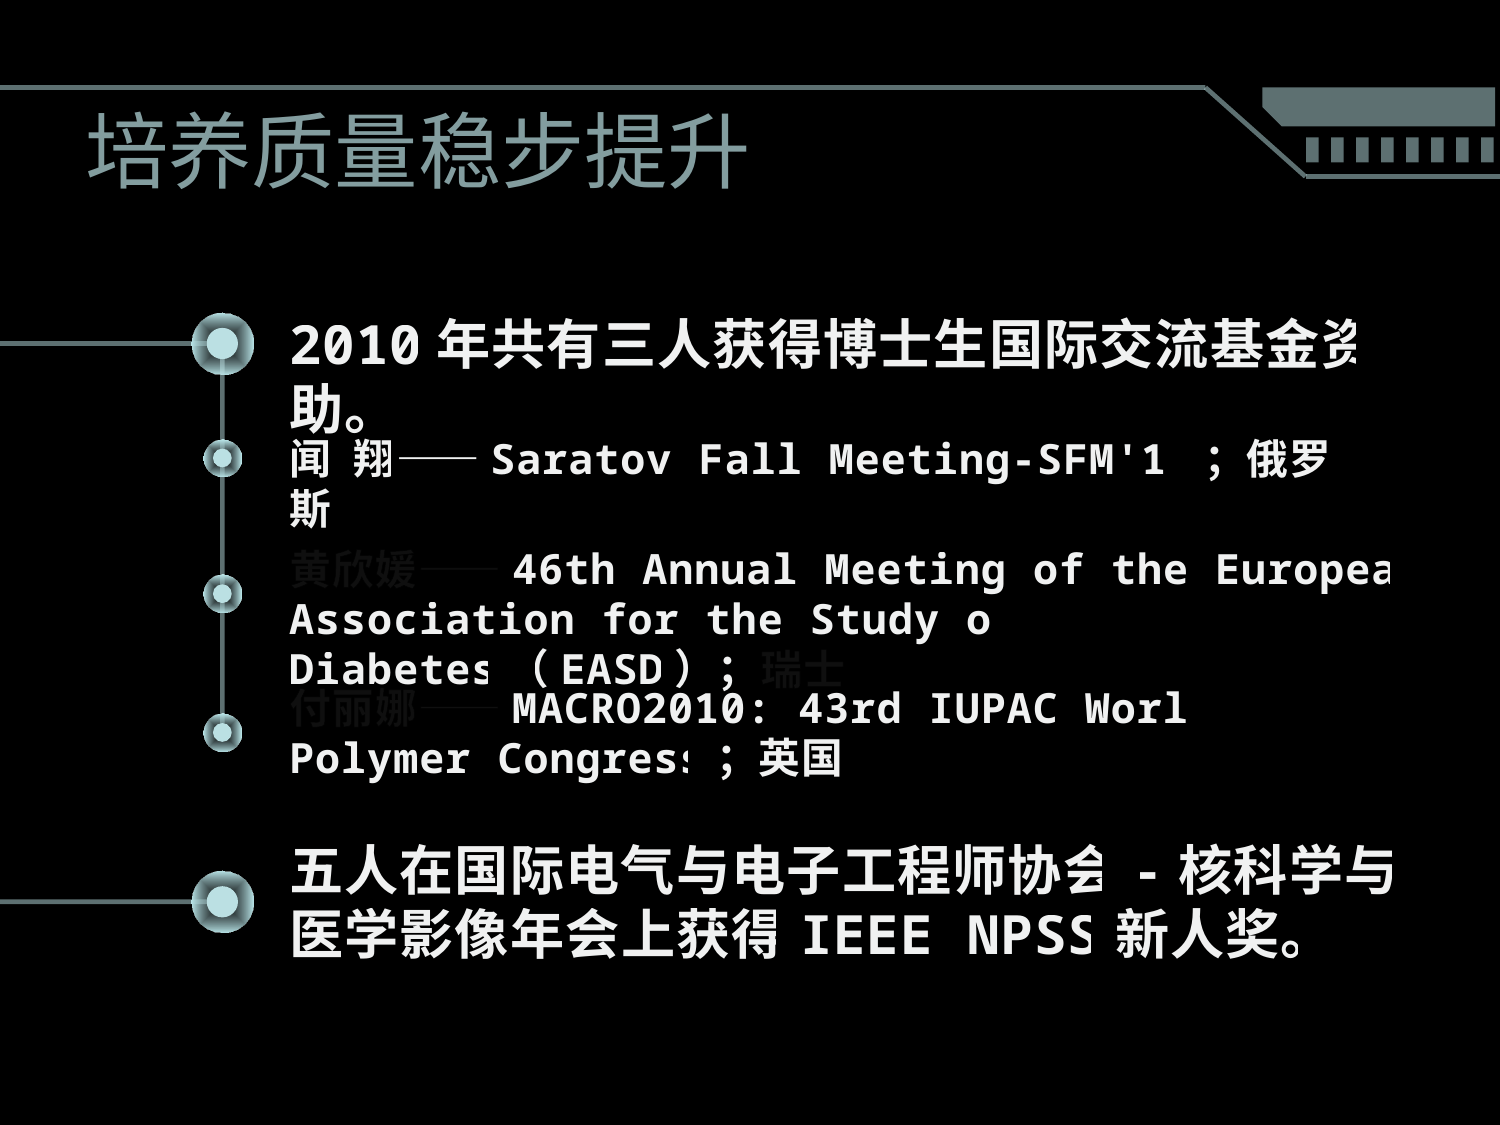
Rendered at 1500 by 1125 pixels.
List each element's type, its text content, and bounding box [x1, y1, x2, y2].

text_box 付丽娜——MACRO2010: 43rd IUPAC World Polymer Congress；英国 [271, 671, 1359, 792]
text_box [1308, 87, 1496, 127]
text_box 五人在国际电气与电子工程师协会-核科学与医学影像年会上获得IEEE NPSS新人奖。 [271, 825, 1434, 976]
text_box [203, 439, 242, 478]
text_box 黄欣媛——46th Annual Meeting of the European Association for the Study of Diabetes（EASD）；瑞士 [271, 533, 1472, 704]
text_box [1331, 137, 1344, 163]
text_box 2010年共有三人获得博士生国际交流基金资助。 [271, 300, 1434, 451]
text_box [1406, 137, 1419, 163]
text_box [1356, 137, 1369, 163]
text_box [203, 713, 242, 752]
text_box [1205, 87, 1306, 177]
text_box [190, 870, 254, 934]
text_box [203, 574, 242, 613]
text_box [1431, 137, 1444, 163]
text_box [1456, 137, 1469, 163]
text_box 培养质量稳步提升 [70, 96, 767, 207]
text_box [1481, 137, 1494, 163]
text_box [190, 311, 254, 375]
text_box 闻 翔——Saratov Fall Meeting-SFM'10；俄罗斯 [271, 422, 1359, 532]
text_box [1381, 137, 1394, 163]
text_box [1311, 137, 1319, 163]
